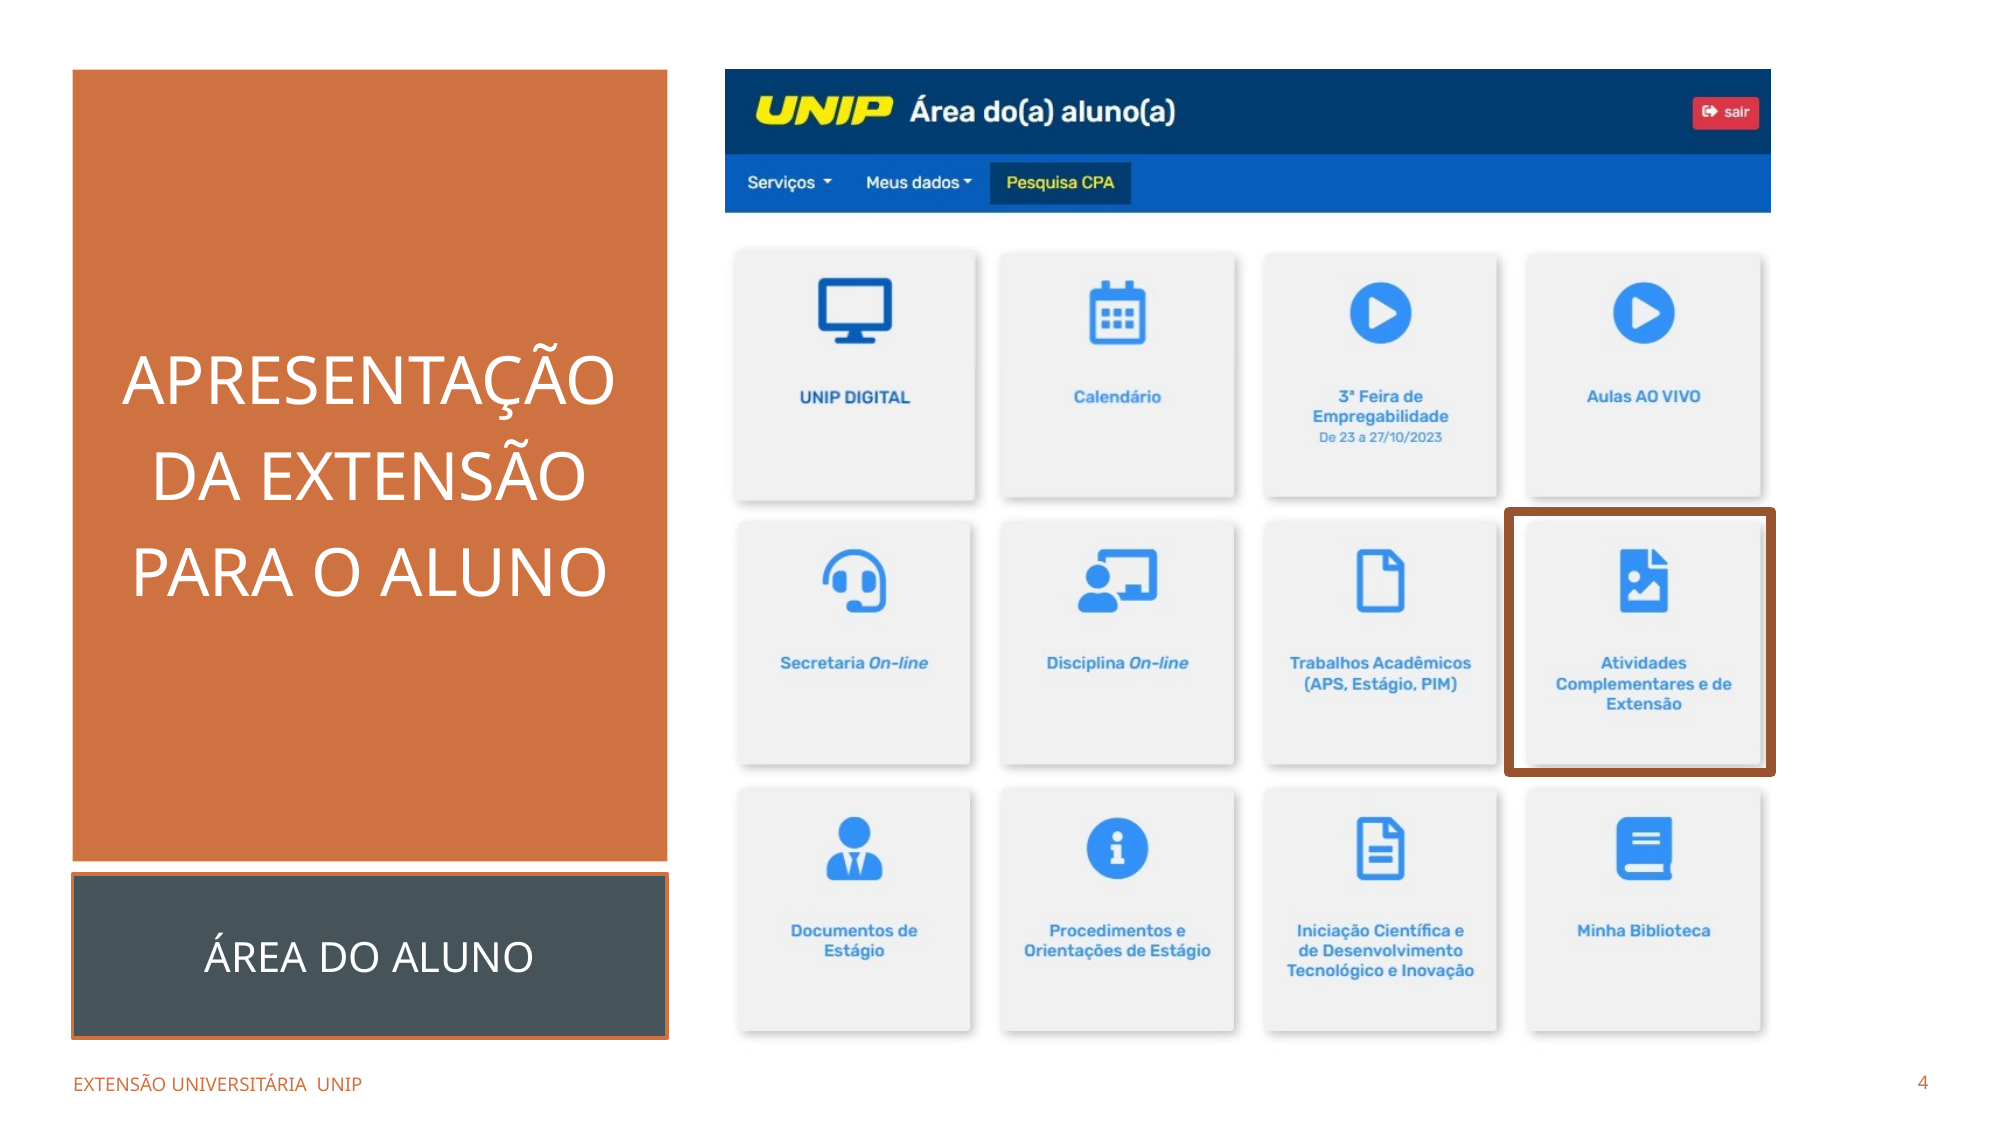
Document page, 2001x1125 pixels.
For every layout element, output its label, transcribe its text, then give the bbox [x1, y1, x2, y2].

text_box ÁREA DO ALUNO [71, 872, 669, 1040]
footer Extensão UNIVERSITÁRIA unip [58, 1053, 1177, 1114]
picture [724, 69, 1772, 1051]
title Apresentação da Extensão para o aluno [72, 69, 668, 862]
slide_number 4 [1770, 1053, 1944, 1114]
